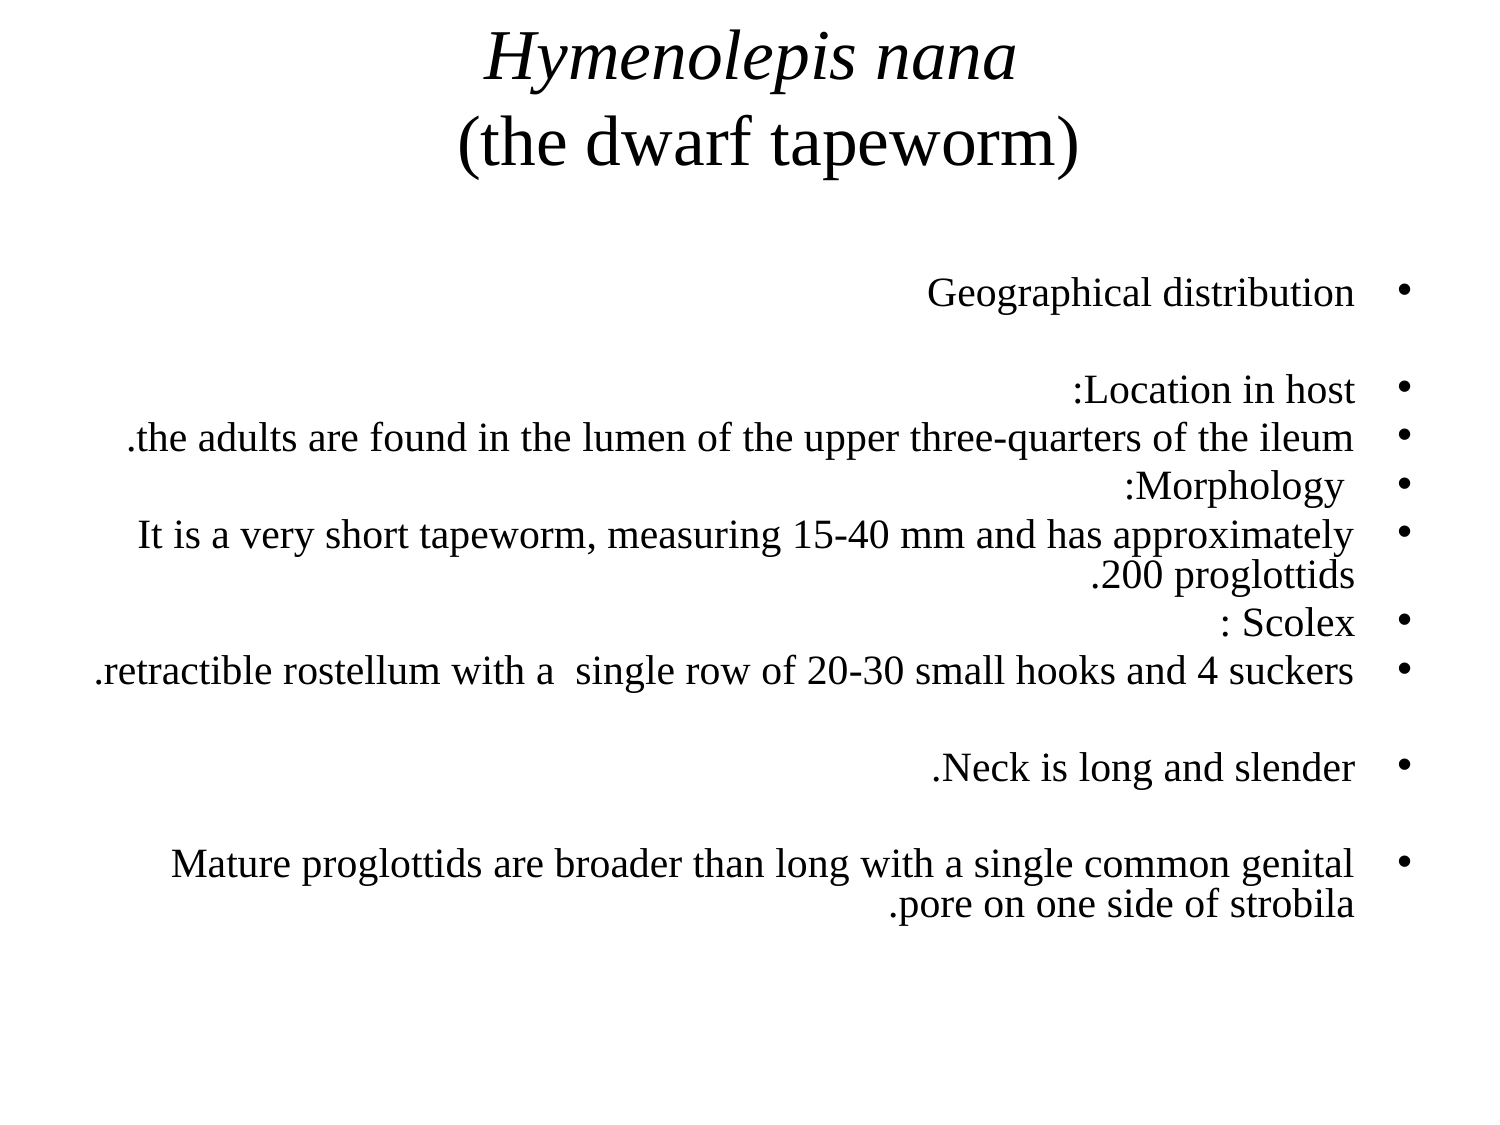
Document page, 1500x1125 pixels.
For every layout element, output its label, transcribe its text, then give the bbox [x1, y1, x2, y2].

list Geographical distribution Location in host: the adults are found in the lumen of the upper three-quarters of the ileum. Morphology: It is a very short tapeworm, measuring 15-40 mm and has approximately 200 proglottids. Scolex : retractible rostellum with a single row of 20-30 small hooks and 4 suckers. Neck is long and slender. Mature proglottids are broader than long with a single common genital pore on one side of strobila. [76, 267, 1427, 1005]
title Hymenolepis nana (the dwarf tapeworm) [76, 0, 1427, 188]
